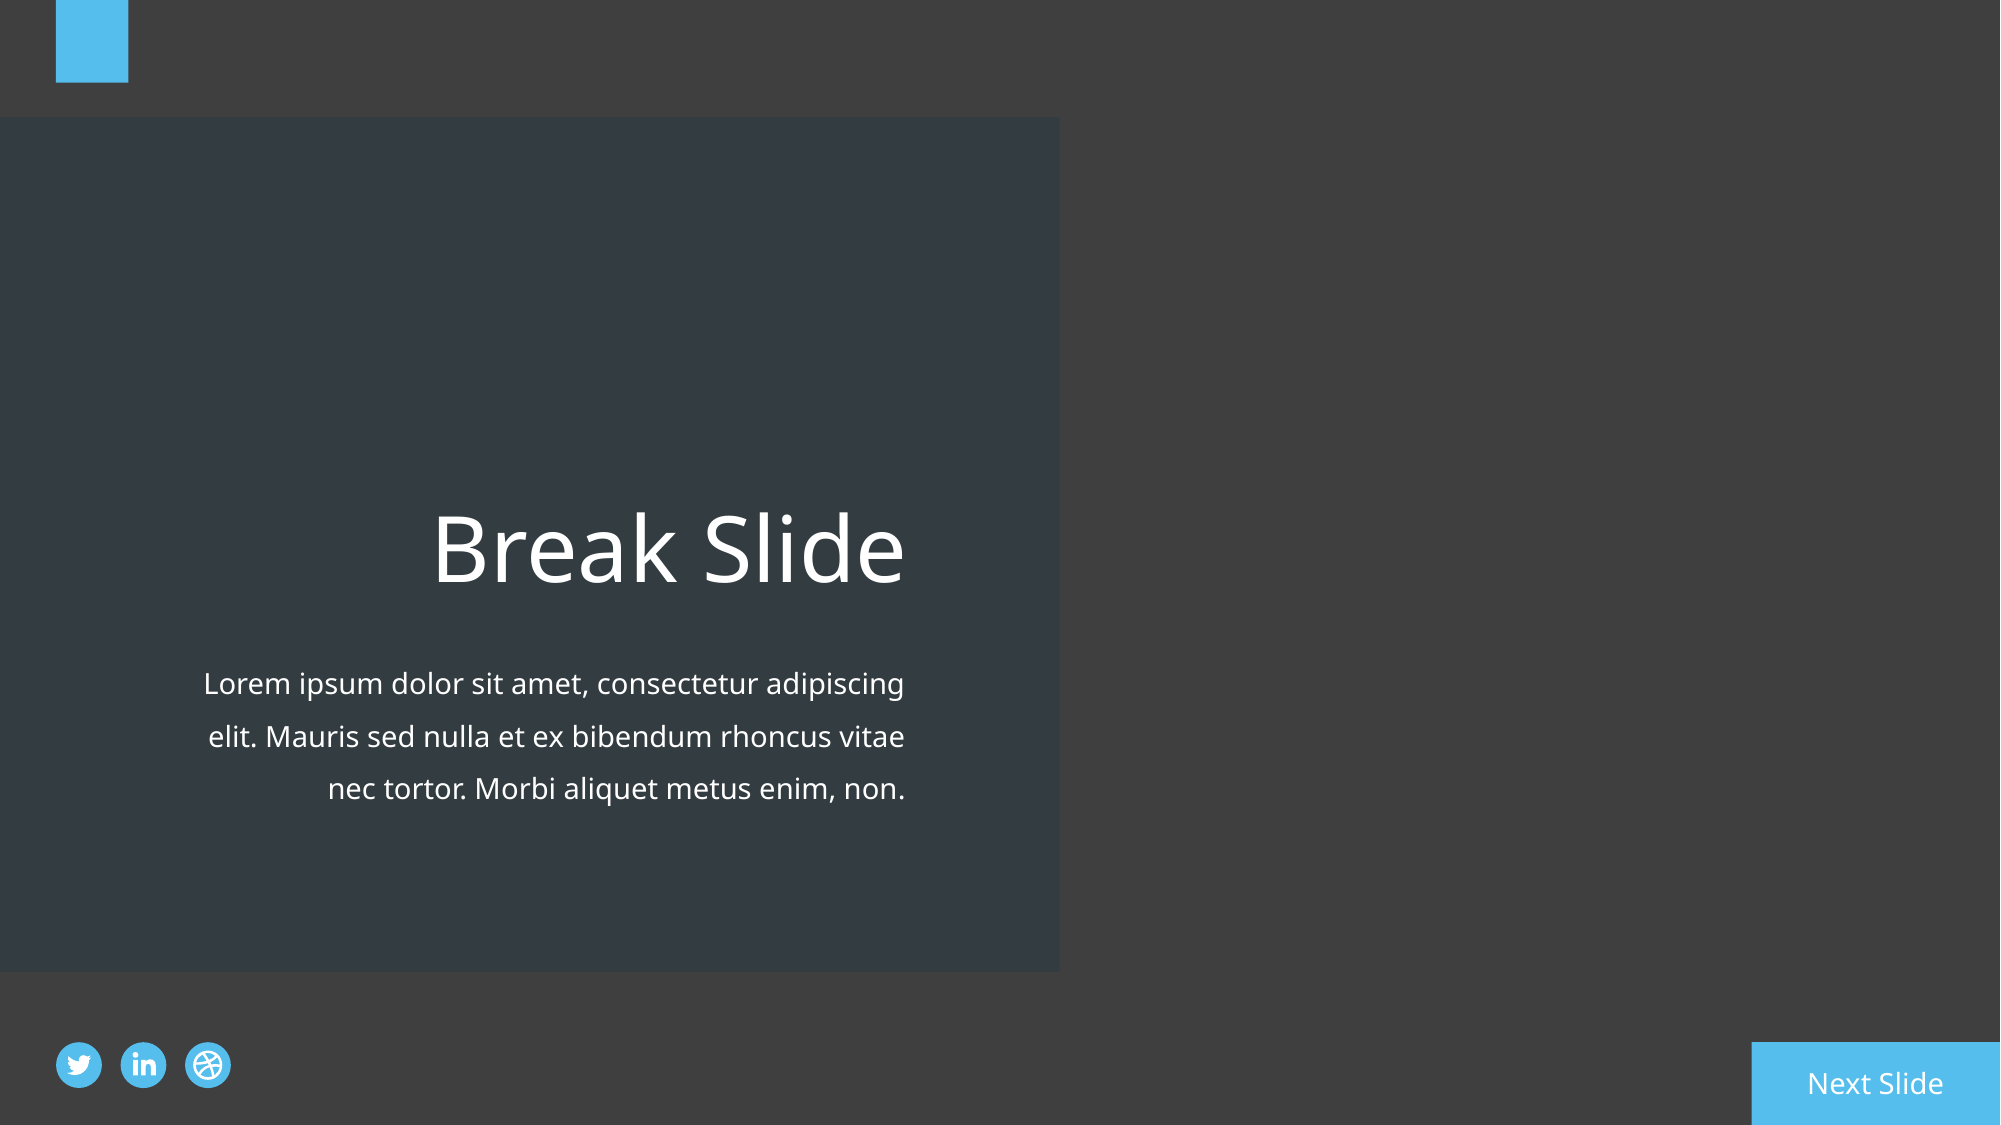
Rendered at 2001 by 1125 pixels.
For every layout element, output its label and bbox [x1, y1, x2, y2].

text_box [56, 1042, 102, 1088]
text_box [120, 1042, 167, 1089]
text_box [185, 1042, 231, 1089]
picture [0, 0, 2000, 1125]
